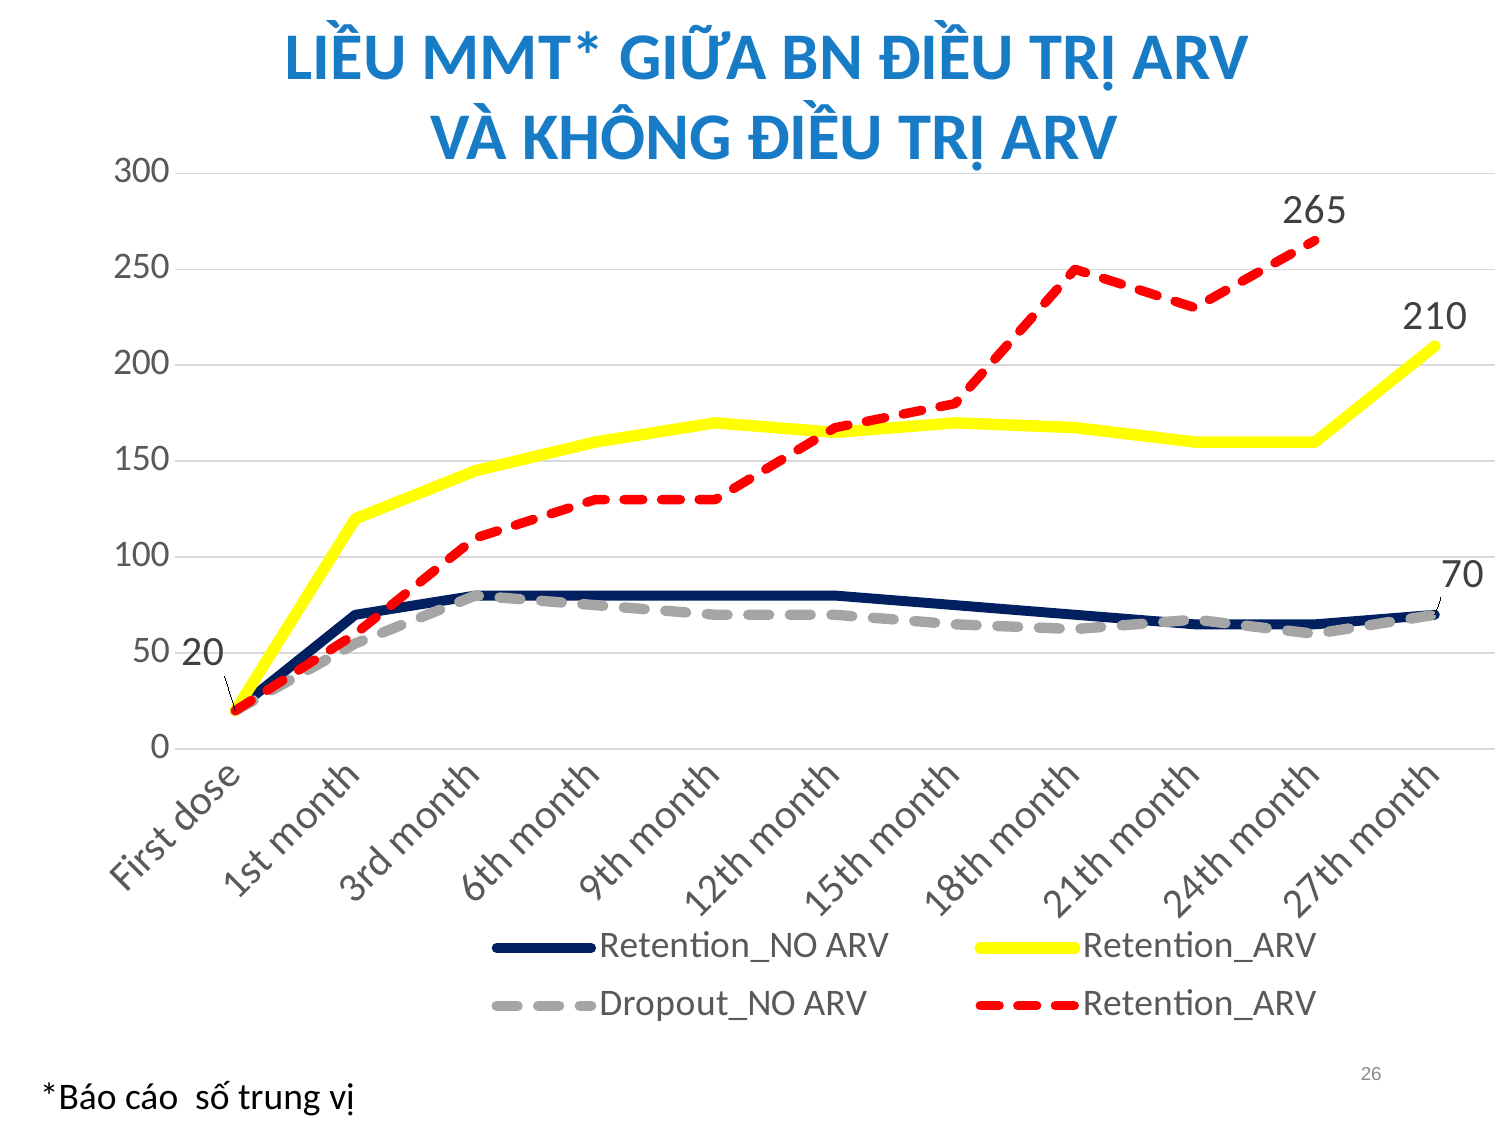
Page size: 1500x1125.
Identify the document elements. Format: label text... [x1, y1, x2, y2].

text_box LIỀU MMT* GIỮA BN ĐIỀU TRỊ ARV VÀ KHÔNG ĐIỀU TRỊ ARV [99, 5, 1450, 139]
chart [24, 139, 1500, 1125]
